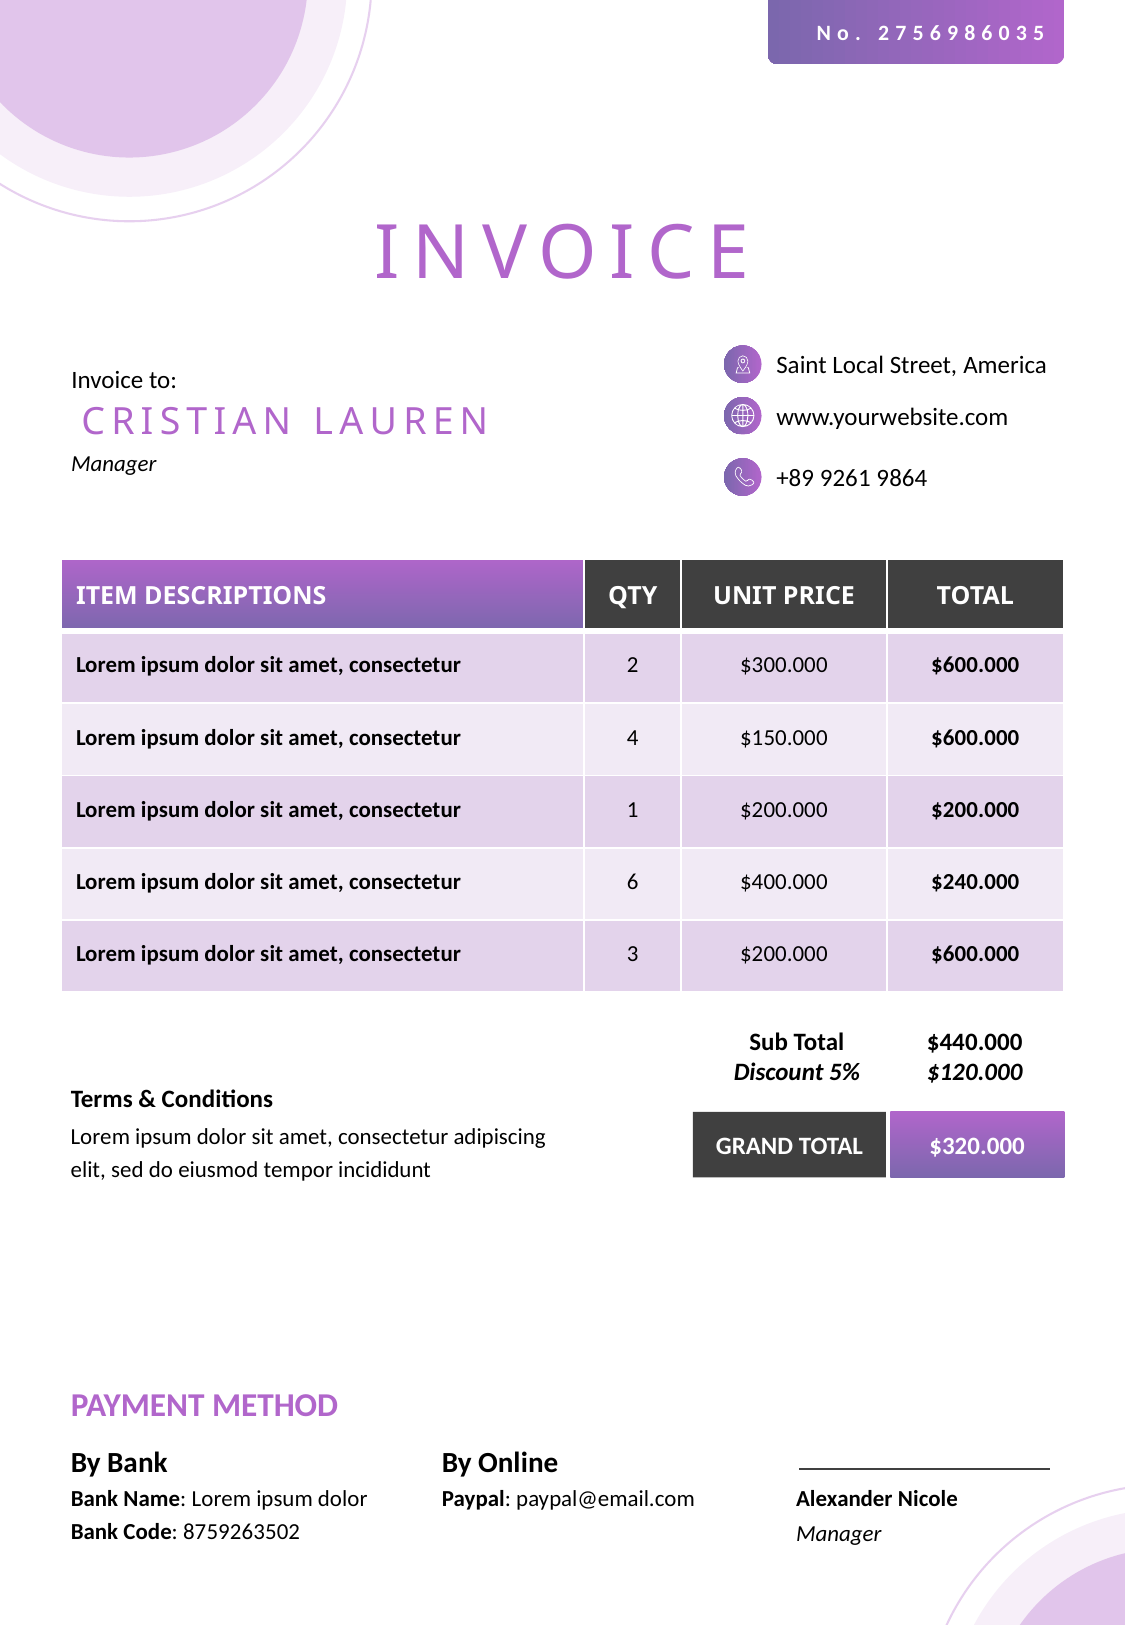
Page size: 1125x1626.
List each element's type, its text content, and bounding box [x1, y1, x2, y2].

table_cell $600.000 [888, 921, 1063, 991]
table_header UNIT PRICE [682, 560, 886, 628]
text_box $320.000 [895, 1121, 1060, 1167]
text_box [723, 457, 761, 497]
table_cell Lorem ipsum dolor sit amet, consectetur [62, 634, 583, 702]
text_box No. 2756986035 [801, 11, 1060, 53]
text_box PAYMENT METHOD [55, 1375, 397, 1431]
text_box Alexander Nicole [781, 1476, 1069, 1511]
text_box [692, 1167, 887, 1178]
table_cell 6 [585, 849, 680, 919]
text_box Manager [781, 1511, 924, 1554]
table_cell Lorem ipsum dolor sit amet, consectetur [62, 849, 583, 919]
text_box Bank Name: Lorem ipsum dolor [55, 1476, 397, 1508]
table_cell $400.000 [682, 849, 886, 919]
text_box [0, 0, 372, 222]
table_header ITEM DESCRIPTIONS [62, 560, 583, 628]
text_box [766, 0, 1066, 66]
text_box Lorem ipsum dolor sit amet, consectetur adipiscing elit, sed do eiusmod tempor incididunt [55, 1108, 588, 1190]
table_cell $200.000 [682, 776, 886, 847]
text_box INVOICE [360, 196, 765, 302]
table_cell Lorem ipsum dolor sit amet, consectetur [62, 704, 583, 775]
text_box CRISTIAN LAUREN [66, 390, 504, 450]
table_cell $600.000 [888, 634, 1063, 702]
text_box GRAND TOTAL [689, 1121, 890, 1167]
table_cell 1 [585, 776, 680, 847]
text_box [692, 1111, 887, 1121]
text_box Manager [56, 441, 172, 484]
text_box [924, 1484, 1125, 1625]
text_box Sub Total Discount 5% [715, 1017, 879, 1093]
table_cell 3 [585, 921, 680, 991]
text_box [724, 392, 1125, 439]
table_cell 2 [585, 634, 680, 702]
table_cell $300.000 [682, 634, 886, 702]
table_cell $600.000 [888, 704, 1063, 775]
text_box By Online [427, 1436, 768, 1486]
text_box +89 9261 9864 [761, 454, 1125, 499]
table_cell $150.000 [682, 704, 886, 775]
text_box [724, 341, 1125, 387]
text_box $440.000 $120.000 [893, 1017, 1057, 1093]
table_cell Lorem ipsum dolor sit amet, consectetur [62, 776, 583, 847]
text_box [889, 1111, 1066, 1178]
table_cell $200.000 [888, 776, 1063, 847]
table_cell Lorem ipsum dolor sit amet, consectetur [62, 921, 583, 991]
text_box Bank Code: 8759263502 [55, 1508, 519, 1552]
text_box Paypal: paypal@email.com [427, 1476, 715, 1519]
table_header TOTAL [888, 560, 1063, 628]
table_cell $240.000 [888, 849, 1063, 919]
table_cell 4 [585, 704, 680, 775]
text_box Invoice to: [56, 356, 193, 402]
table_header QTY [585, 560, 680, 628]
text_box Terms & Conditions [55, 1075, 397, 1120]
table_cell $200.000 [682, 921, 886, 991]
text_box By Bank [55, 1436, 397, 1476]
